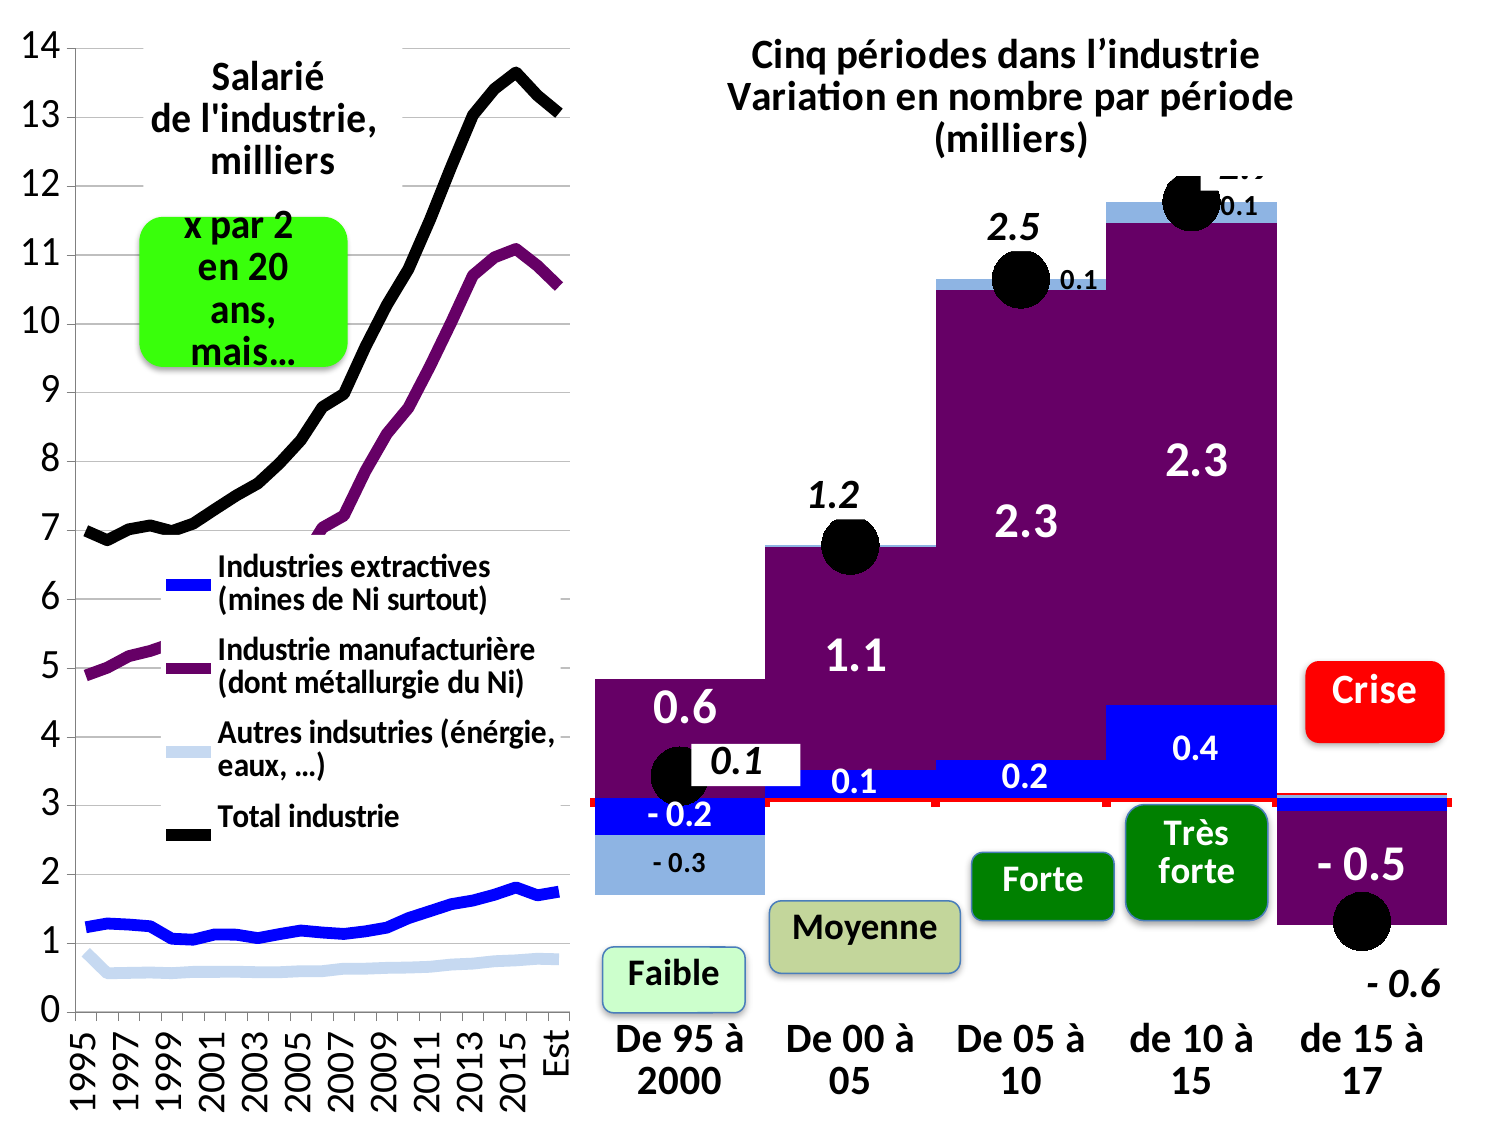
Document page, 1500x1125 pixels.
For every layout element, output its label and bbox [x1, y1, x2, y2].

chart [19, 23, 1479, 1125]
